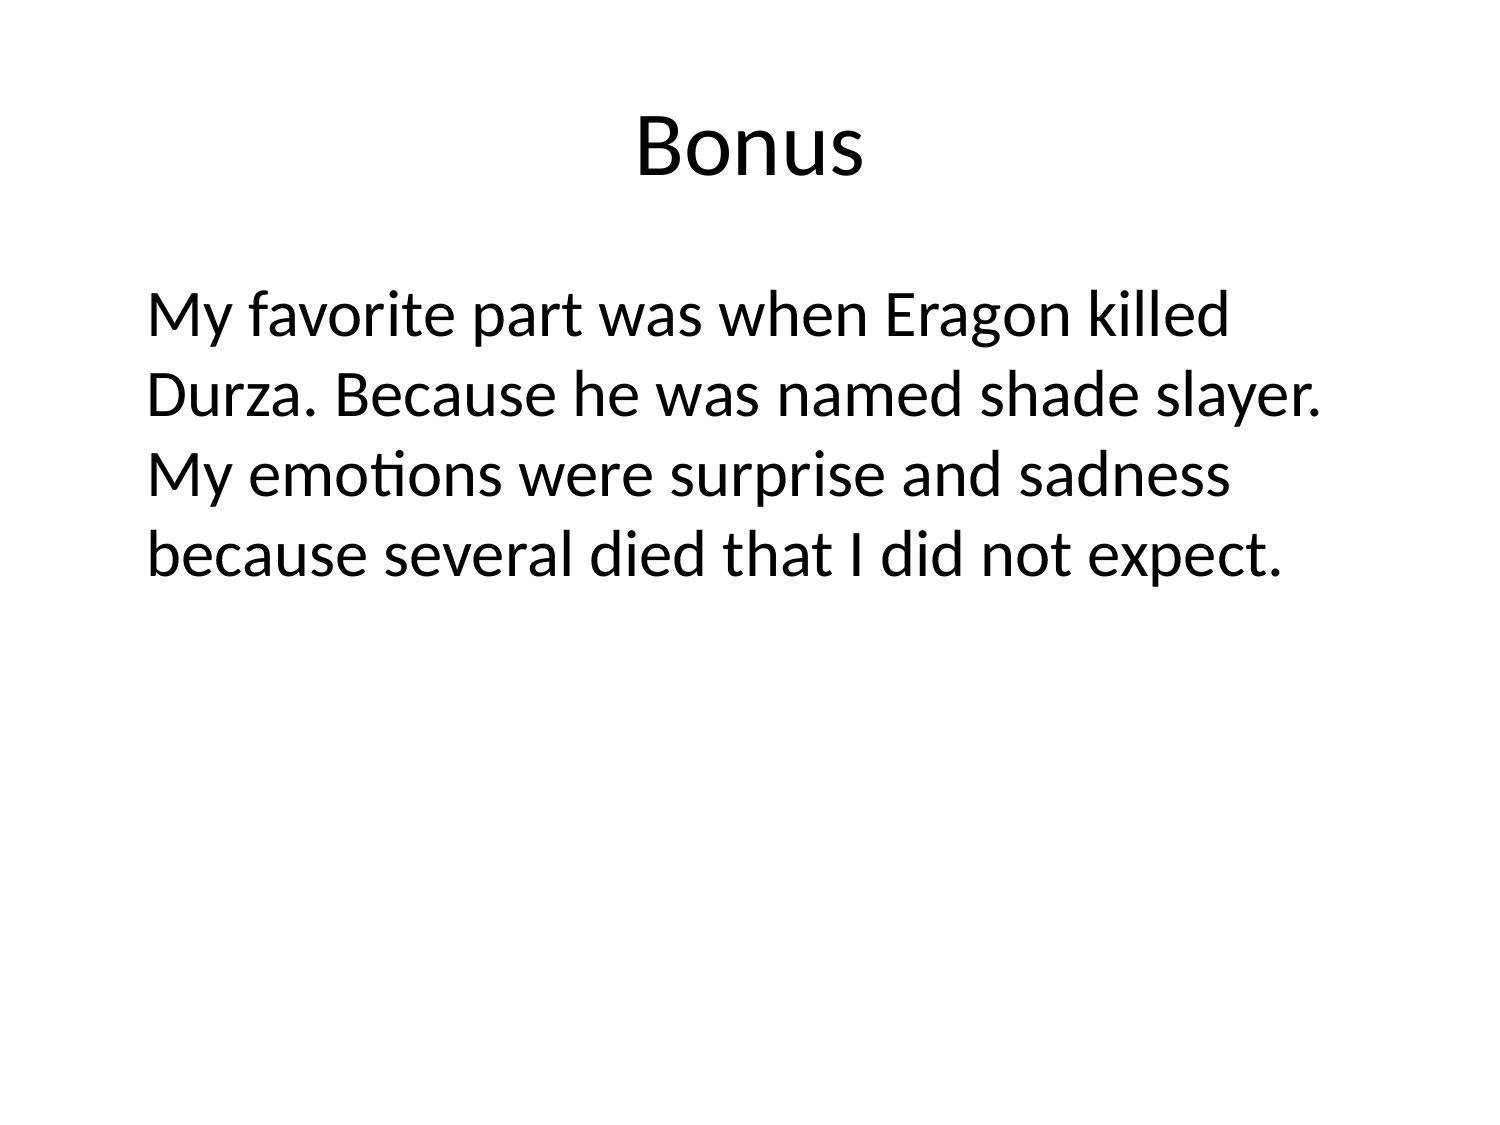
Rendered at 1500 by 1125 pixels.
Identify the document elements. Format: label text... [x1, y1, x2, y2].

title Bonus [75, 45, 1425, 233]
list My favorite part was when Eragon killed Durza. Because he was named shade slayer. My emotions were surprise and sadness because several died that I did not expect. [75, 262, 1425, 1005]
